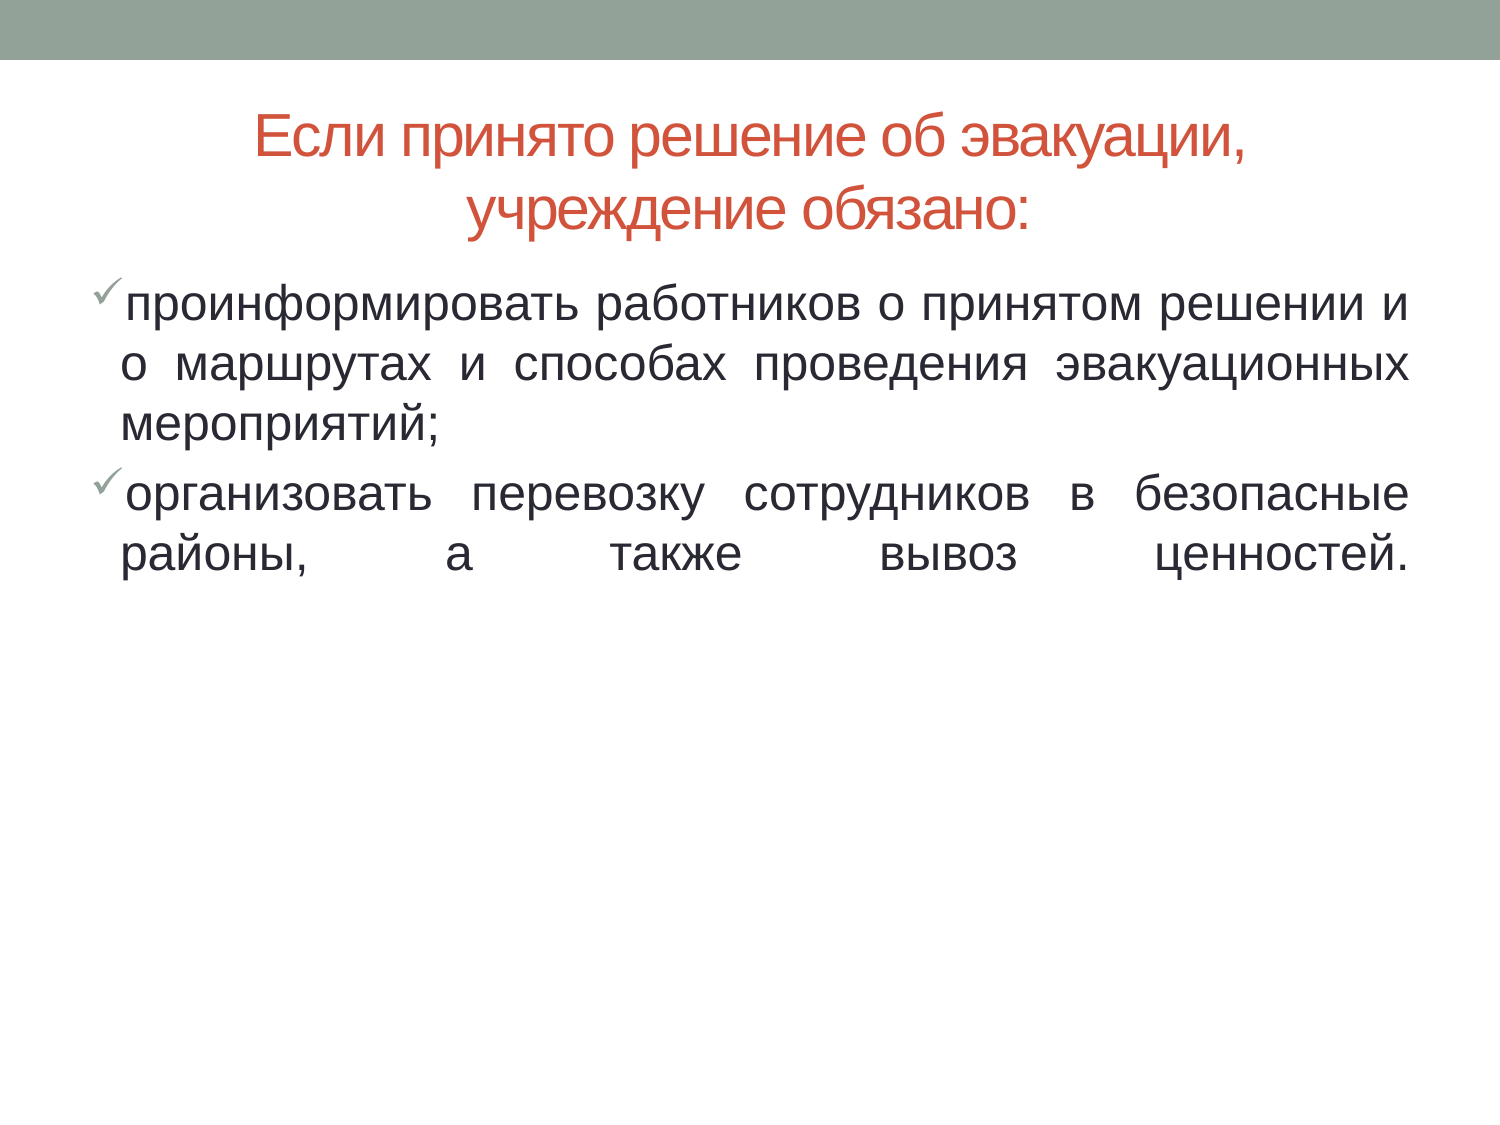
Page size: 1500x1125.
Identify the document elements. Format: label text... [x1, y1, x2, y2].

list проинформировать работников о принятом решении и о маршрутах и способах проведения эвакуационных мероприятий; организовать перевозку сотрудников в безопасные районы, а также вывоз ценностей. [75, 262, 1425, 1063]
title Если принято решение об эвакуации, учреждение обязано: [75, 87, 1425, 250]
